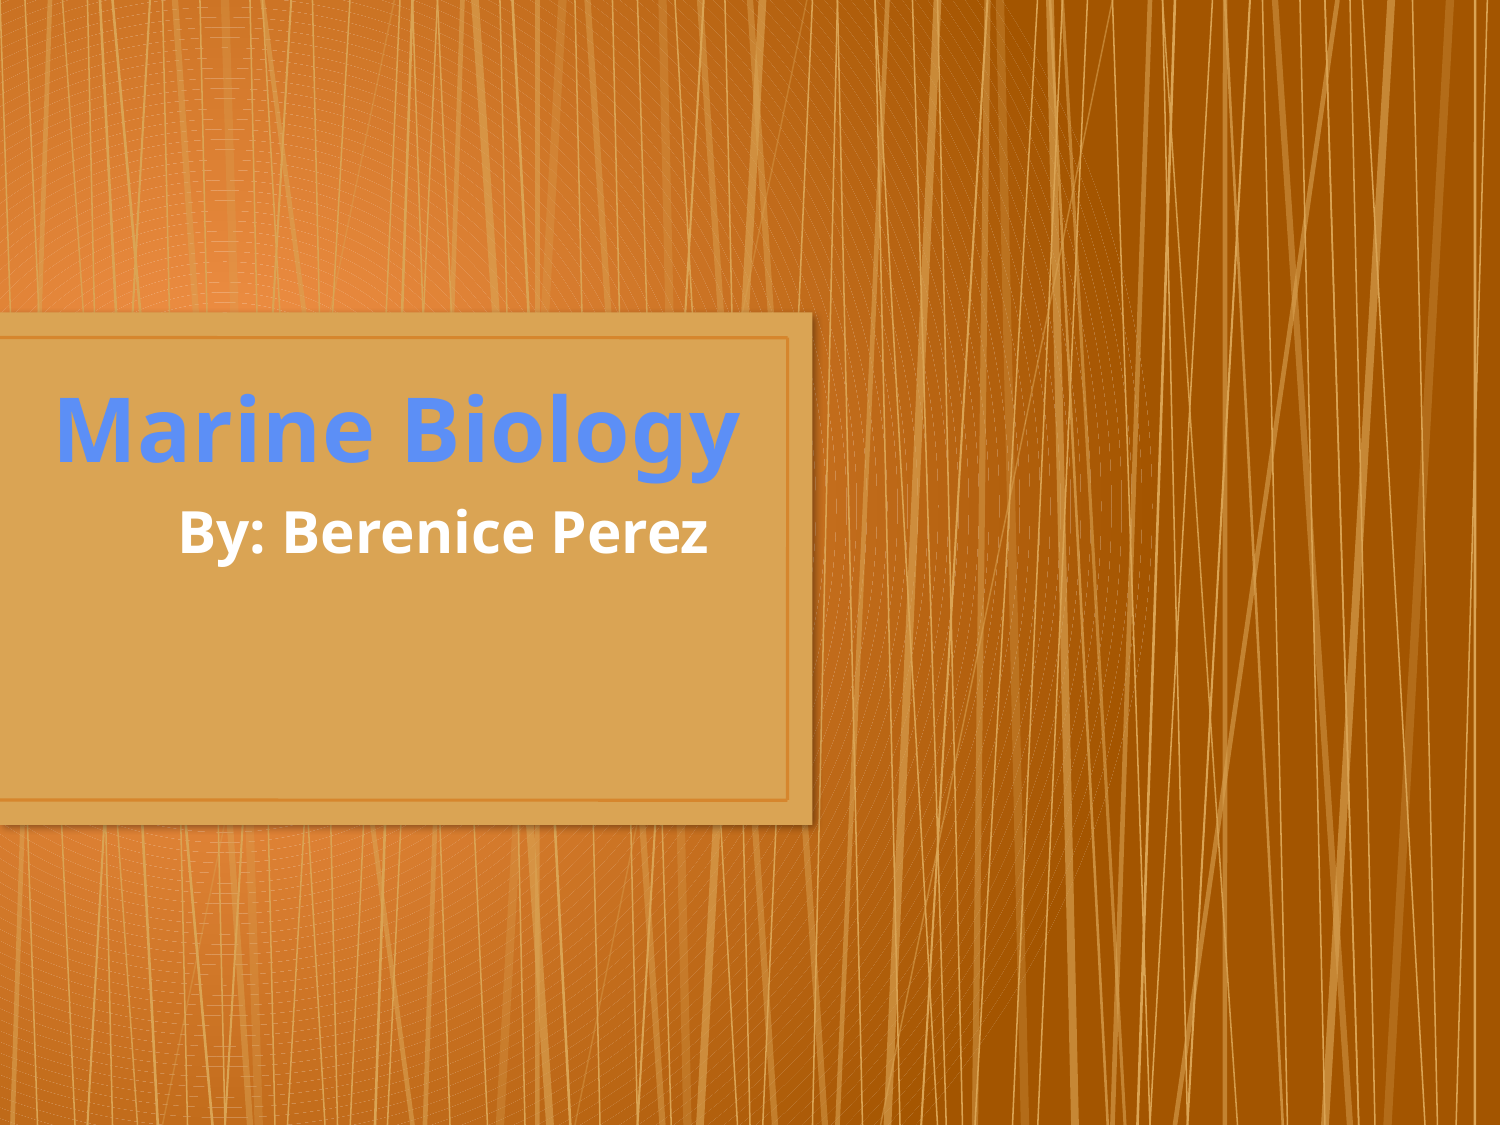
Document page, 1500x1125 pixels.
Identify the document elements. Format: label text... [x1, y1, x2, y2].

title Marine Biology [37, 362, 763, 488]
subtitle By: Berenice Perez [162, 487, 750, 600]
